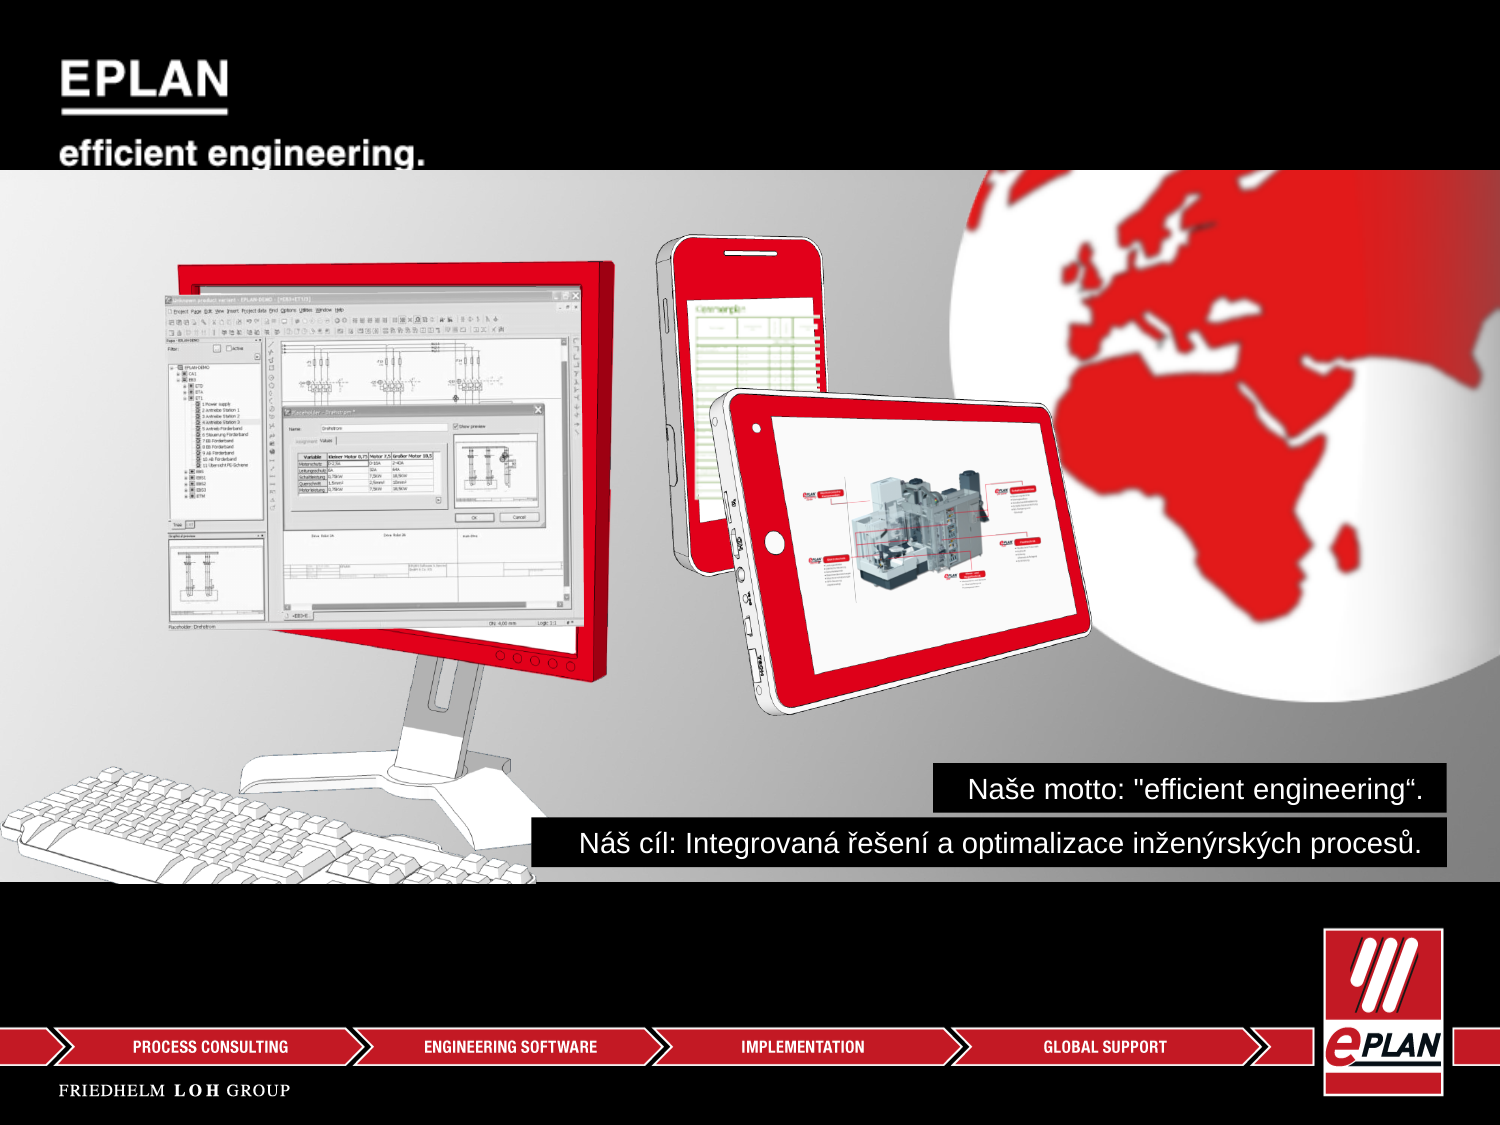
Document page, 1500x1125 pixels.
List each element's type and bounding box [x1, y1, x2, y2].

text_box [666, 353, 1129, 756]
text_box [0, 186, 702, 884]
picture [0, 0, 1500, 1125]
